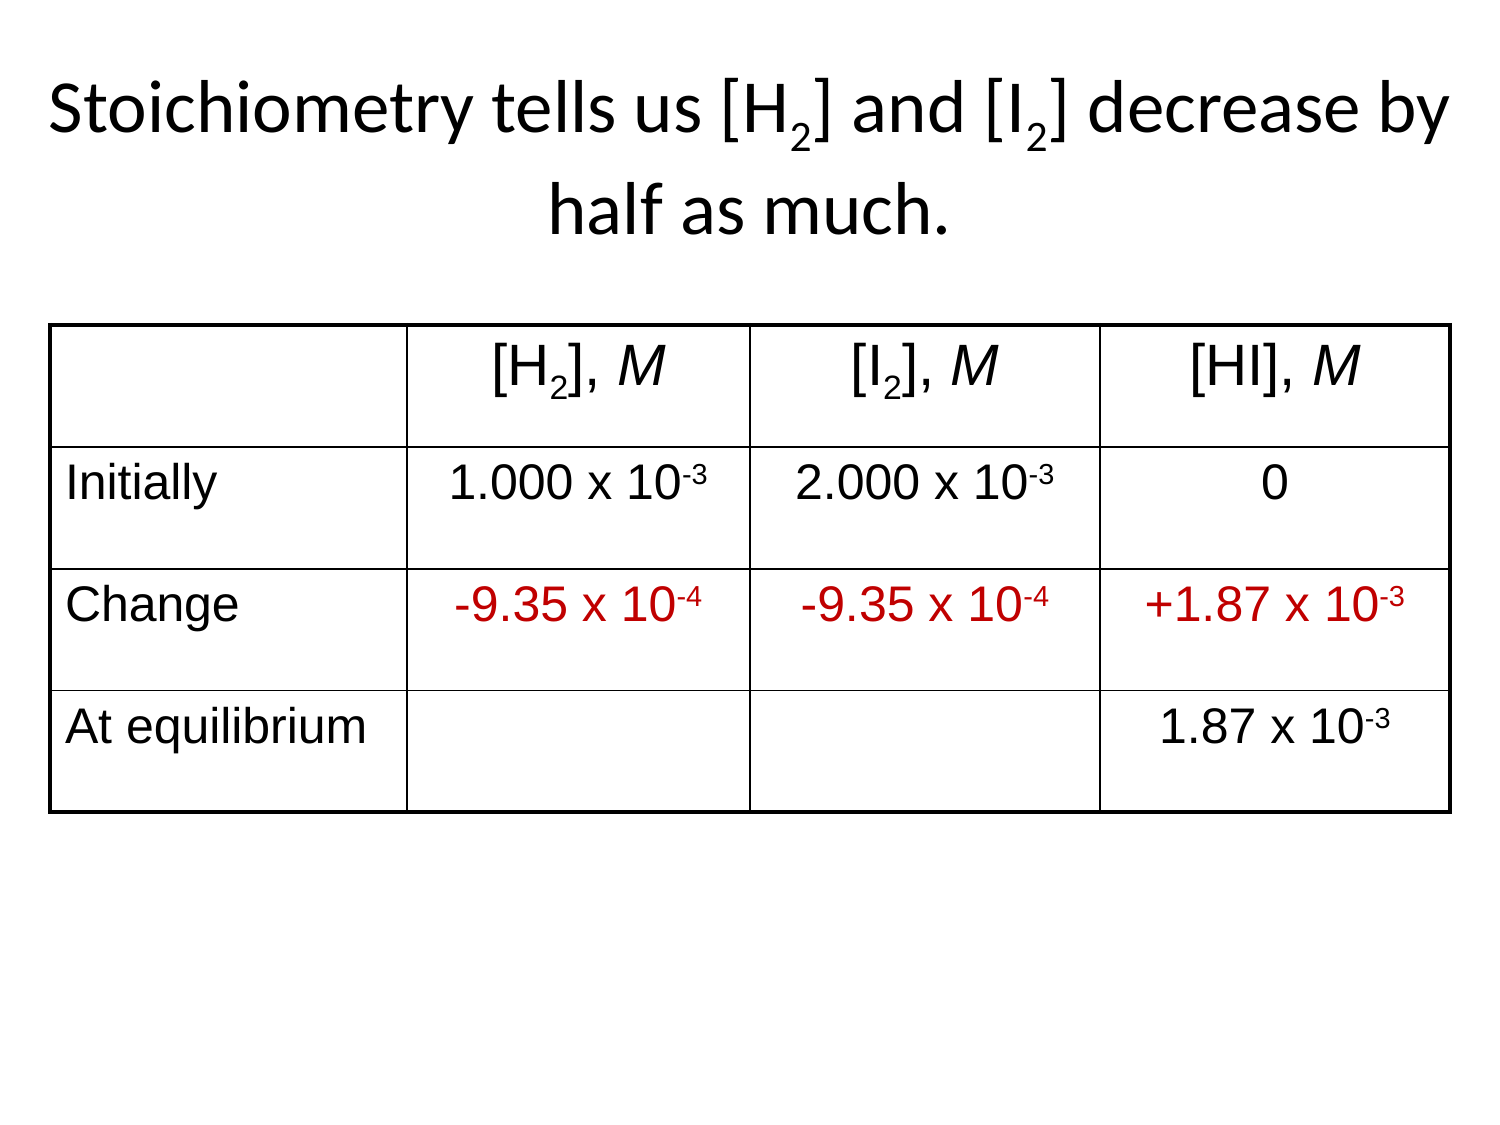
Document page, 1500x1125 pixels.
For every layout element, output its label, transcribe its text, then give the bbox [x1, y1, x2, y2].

table_cell [408, 691, 749, 810]
table_cell [751, 691, 1099, 810]
table_cell 0 [1101, 448, 1448, 568]
text_box Stoichiometry tells us [H2] and [I2] decrease by half as much. [0, 50, 1500, 238]
table_cell Initially [52, 448, 406, 568]
table_cell -9.35 x 10-4 [408, 570, 749, 690]
table_cell +1.87 x 10-3 [1101, 570, 1448, 690]
table_cell 1.87 x 10-3 [1101, 691, 1448, 810]
table_cell At equilibrium [52, 691, 406, 810]
table_header [52, 327, 406, 446]
table_cell 1.000 x 10-3 [408, 448, 749, 568]
table_cell 2.000 x 10-3 [751, 448, 1099, 568]
table_header [I2], M [751, 327, 1099, 446]
table_cell -9.35 x 10-4 [751, 570, 1099, 690]
table_header [HI], M [1101, 327, 1448, 446]
table_cell Change [52, 570, 406, 690]
table_header [H2], M [408, 327, 749, 446]
